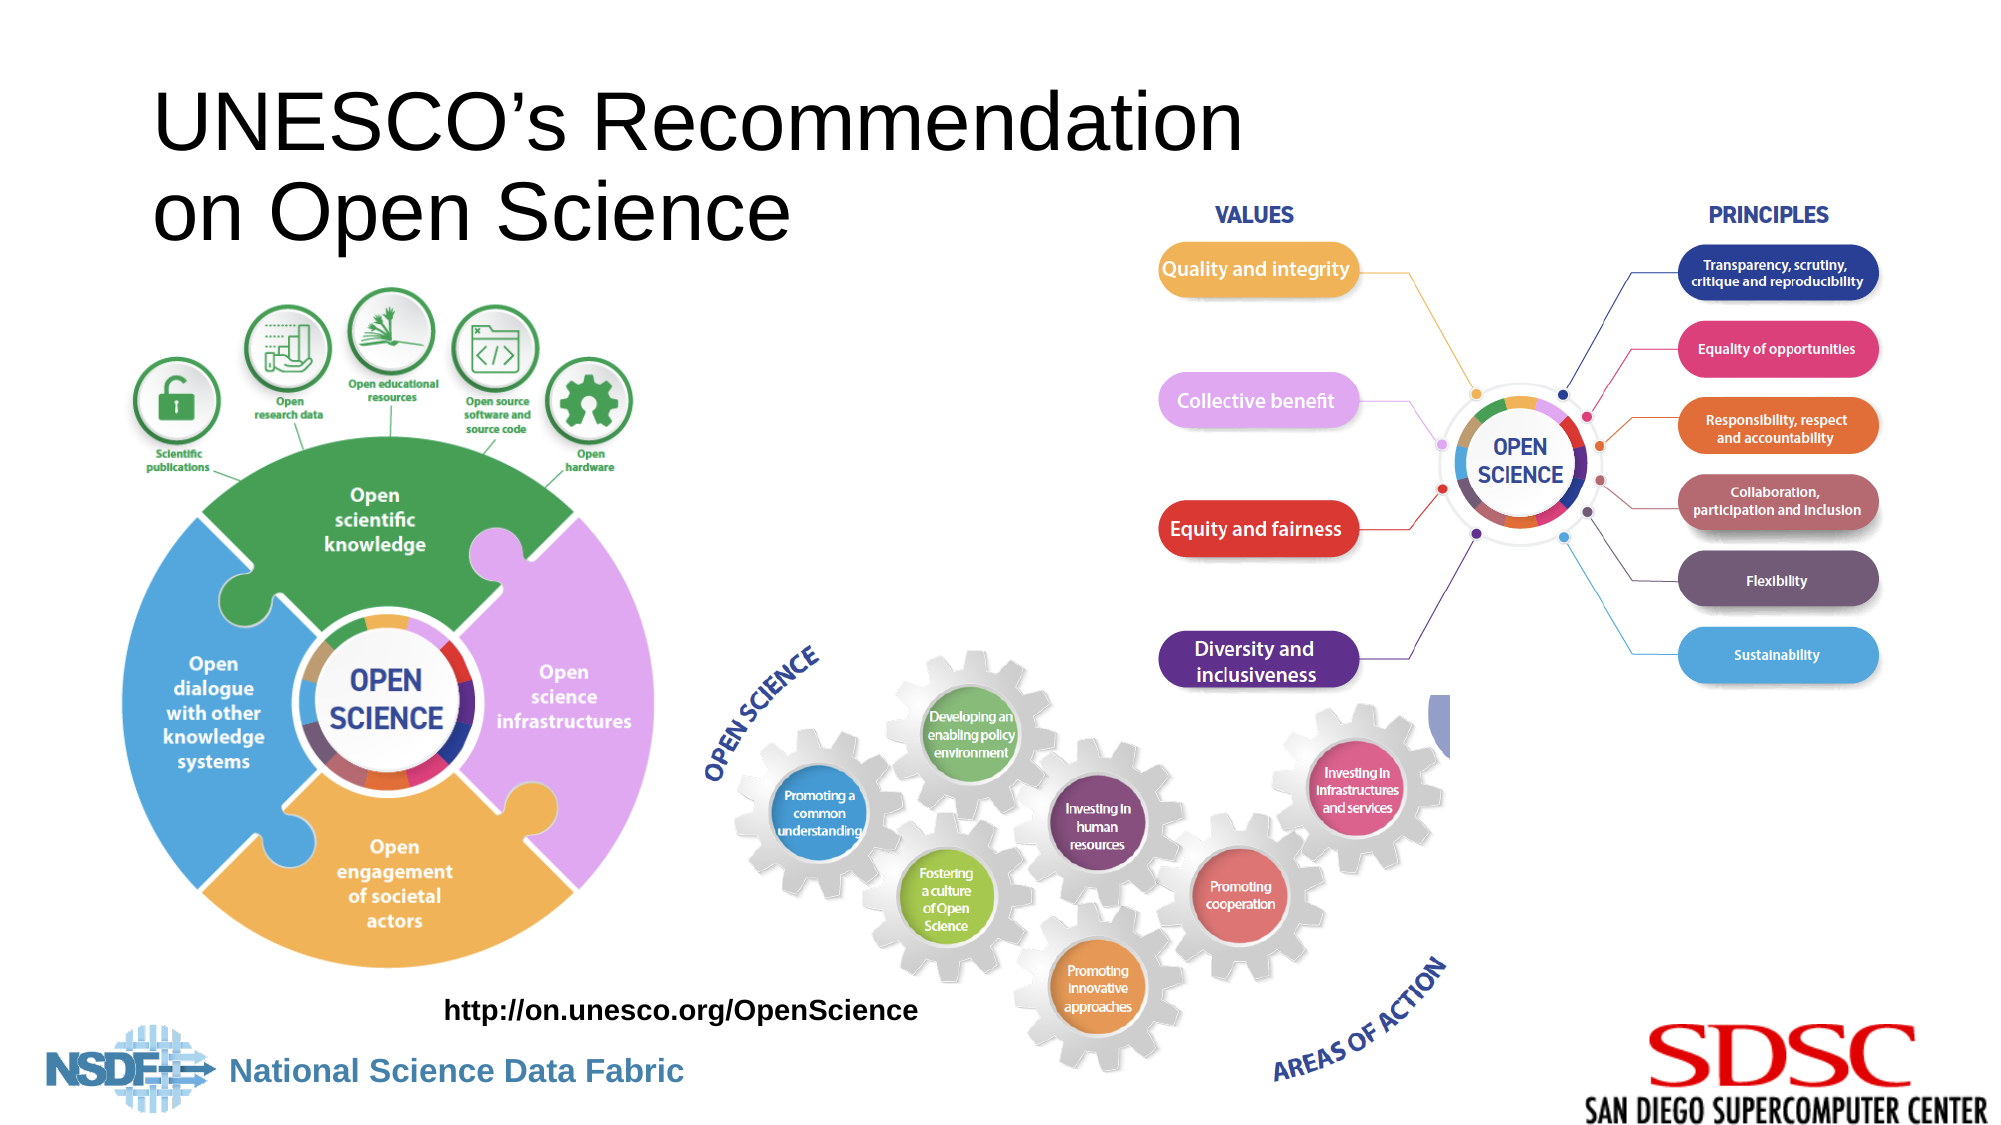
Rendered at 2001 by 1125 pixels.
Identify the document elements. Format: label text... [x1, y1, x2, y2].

title UNESCO’s Recommendation on Open Science [137, 59, 1299, 278]
picture [684, 177, 1887, 1104]
picture [46, 1024, 217, 1114]
picture [1585, 1024, 1988, 1125]
text_box http://on.unesco.org/OpenScience [428, 976, 679, 1041]
picture [119, 277, 669, 977]
